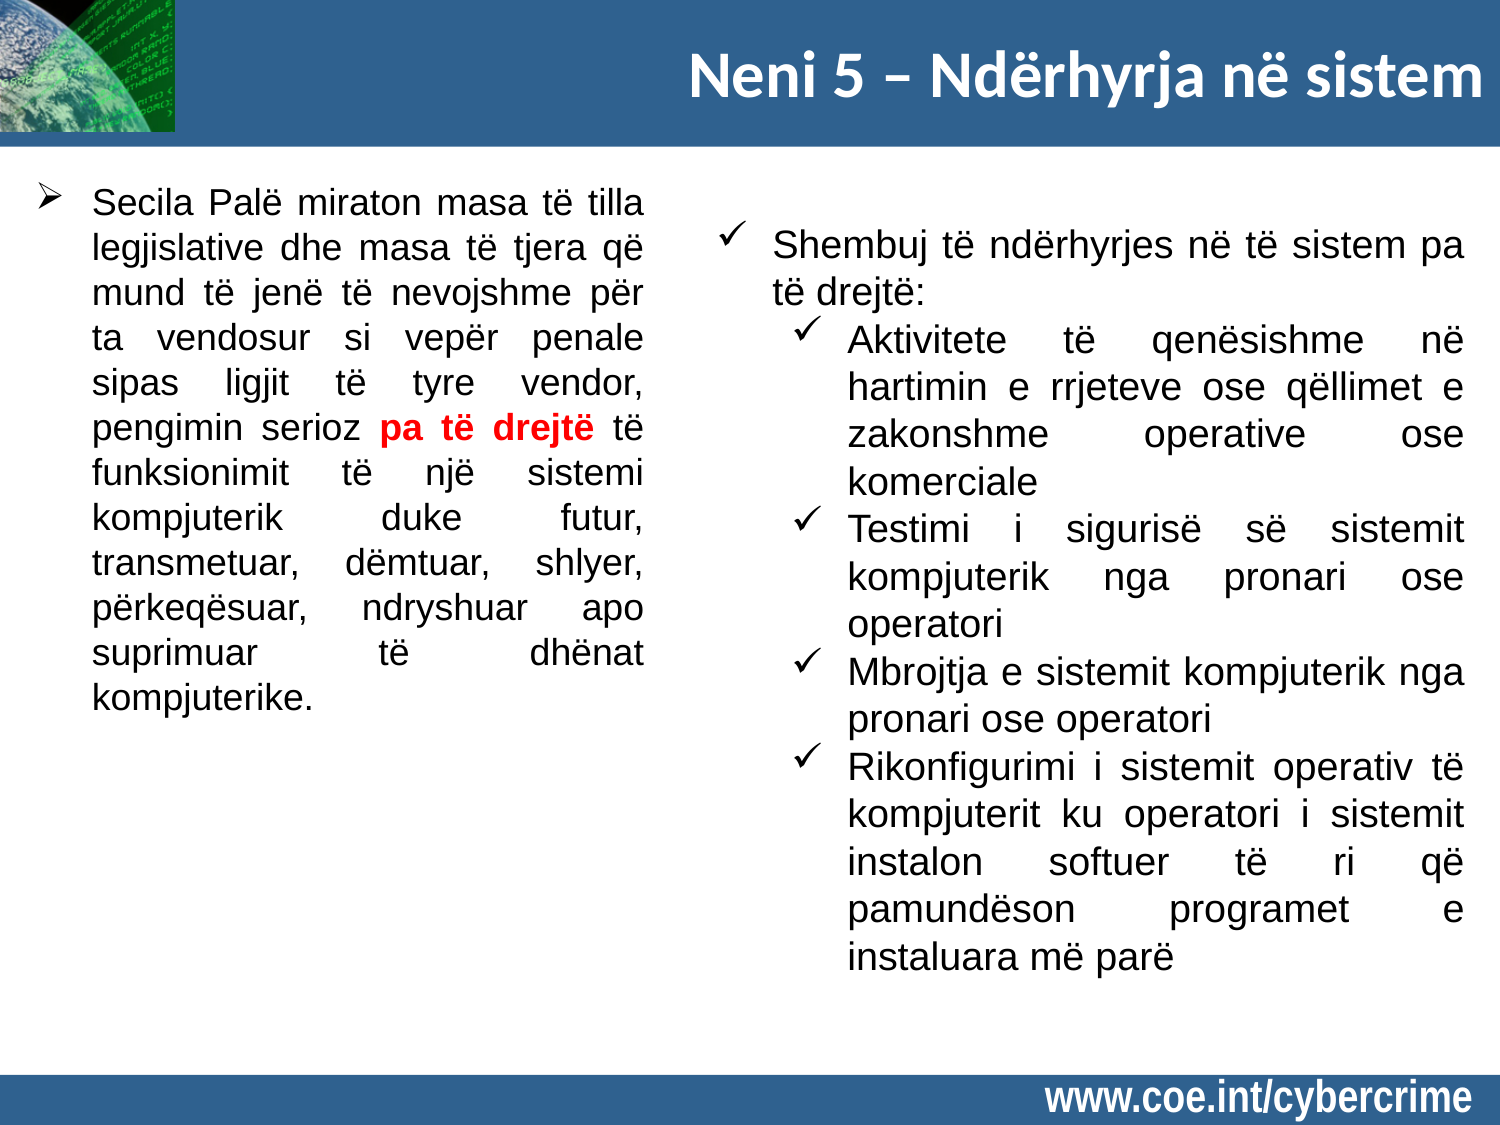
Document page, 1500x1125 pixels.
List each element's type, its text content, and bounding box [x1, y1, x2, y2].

picture [0, 0, 175, 132]
text_box [0, 1073, 1030, 1125]
text_box www.coe.int/cybercrime [1030, 1059, 1500, 1125]
text_box Secila Palë miraton masa të tilla legjislative dhe masa të tjera që mund të jenë të nevojshme për ta vendosur si vepër penale sipas ligjit të tyre vendor, pengimin serioz pa të drejtë të funksionimit të një sistemi kompjuterik duke futur, transmetuar, dëmtuar, shlyer, përkeqësuar, ndryshuar apo suprimuar të dhënat kompjuterike. [20, 170, 659, 726]
text_box Neni 5 – Ndërhyrja në sistem [0, 0, 1500, 149]
text_box Shembuj të ndërhyrjes në të sistem pa të drejtë: Aktivitete të qenësishme në hartimin e rrjeteve ose qëllimet e zakonshme operative ose komerciale Testimi i sigurisë së sistemit kompjuterik nga pronari ose operatori Mbrojtja e sistemit kompjuterik nga pronari ose operatori Rikonfigurimi i sistemit operativ të kompjuterit ku operatori i sistemit instalon softuer të ri që pamundëson programet e instaluara më parë [701, 211, 1480, 986]
